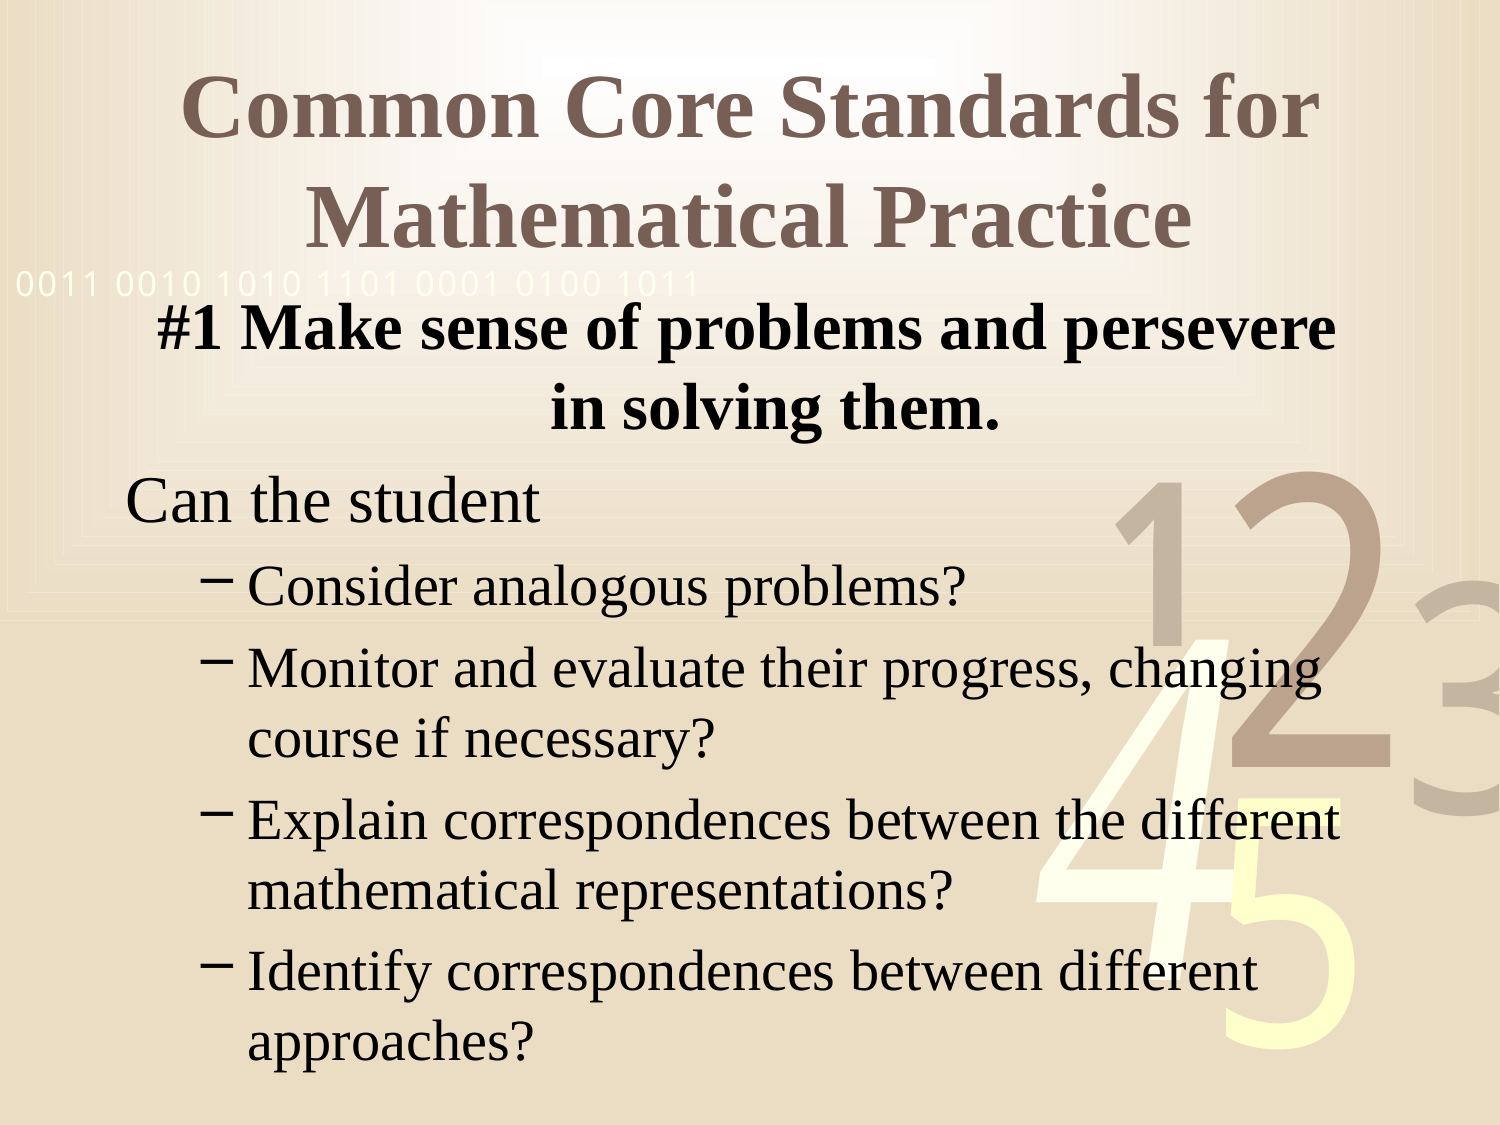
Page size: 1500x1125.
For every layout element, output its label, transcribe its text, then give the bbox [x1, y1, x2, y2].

list #1 Make sense of problems and persevere in solving them. Can the student Consider analogous problems? Monitor and evaluate their progress, changing course if necessary? Explain correspondences between the different mathematical representations? Identify correspondences between different approaches? [110, 274, 1386, 1038]
title Common Core Standards for Mathematical Practice [112, 62, 1388, 251]
